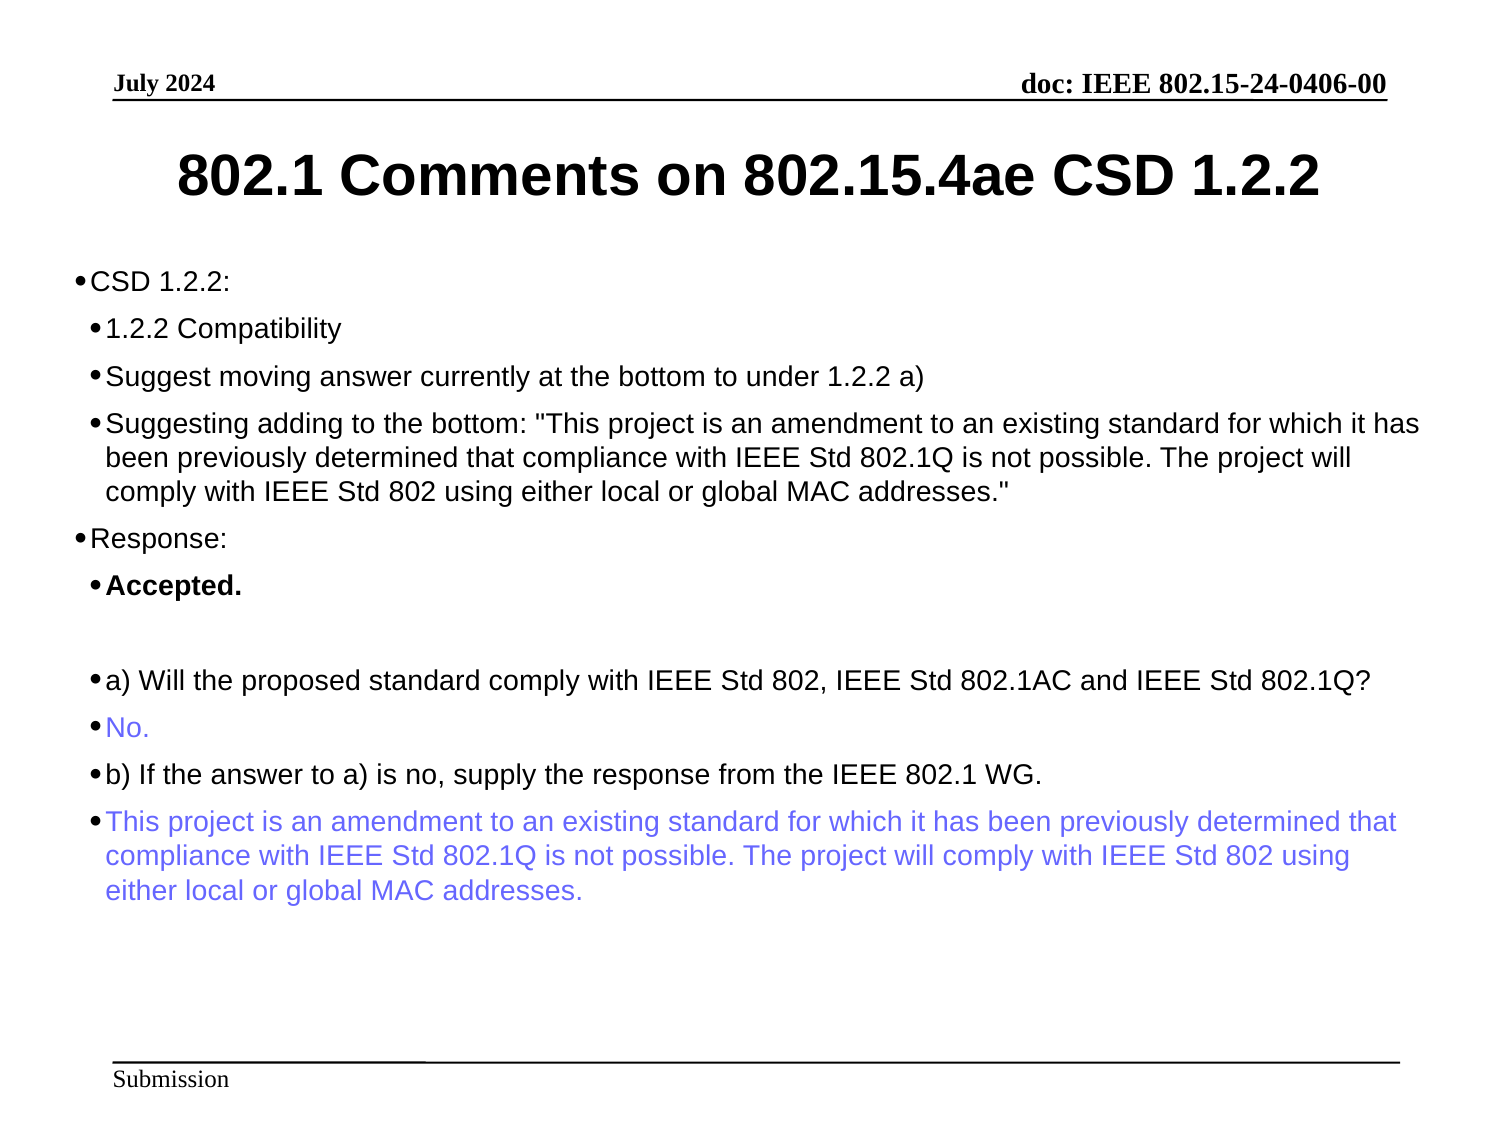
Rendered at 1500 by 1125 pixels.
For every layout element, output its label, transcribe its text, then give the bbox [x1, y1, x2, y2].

text_box CSD 1.2.2: 1.2.2 Compatibility Suggest moving answer currently at the bottom to under 1.2.2 a) Suggesting adding to the bottom: "This project is an amendment to an existing standard for which it has been previously determined that compliance with IEEE Std 802.1Q is not possible. The project will comply with IEEE Std 802 using either local or global MAC addresses." Response: Accepted. a) Will the proposed standard comply with IEEE Std 802, IEEE Std 802.1AC and IEEE Std 802.1Q? No. b) If the answer to a) is no, supply the response from the IEEE 802.1 WG. This project is an amendment to an existing standard for which it has been previously determined that compliance with IEEE Std 802.1Q is not possible. The project will comply with IEEE Std 802 using either local or global MAC addresses. [74, 263, 1425, 916]
text_box 802.1 Comments on 802.15.4ae CSD 1.2.2 [74, 112, 1425, 233]
